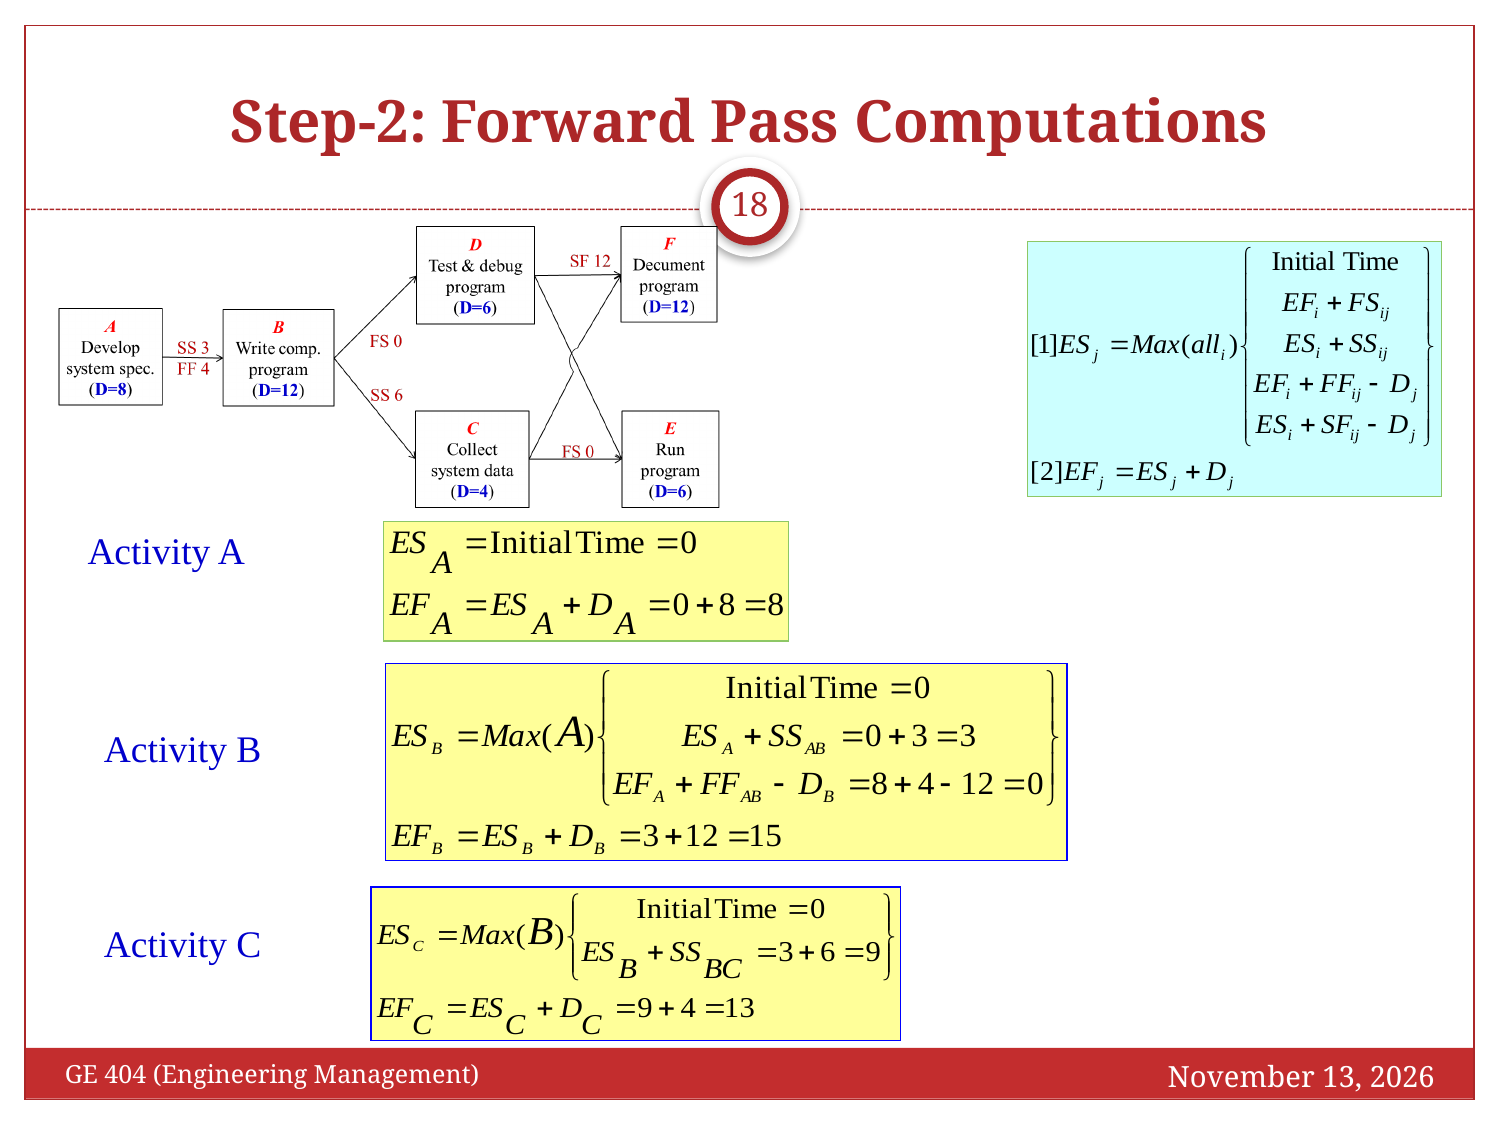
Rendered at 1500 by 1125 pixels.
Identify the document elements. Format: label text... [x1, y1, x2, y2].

title Step-2: Forward Pass Computations [49, 37, 1450, 162]
picture [55, 225, 721, 512]
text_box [88, 663, 1067, 861]
slide_number 18 [712, 169, 788, 243]
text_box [88, 887, 901, 1041]
footer GE 404 (Engineering Management) [50, 1051, 638, 1112]
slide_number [950, 1050, 1450, 1111]
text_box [72, 519, 789, 641]
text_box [1027, 242, 1441, 497]
